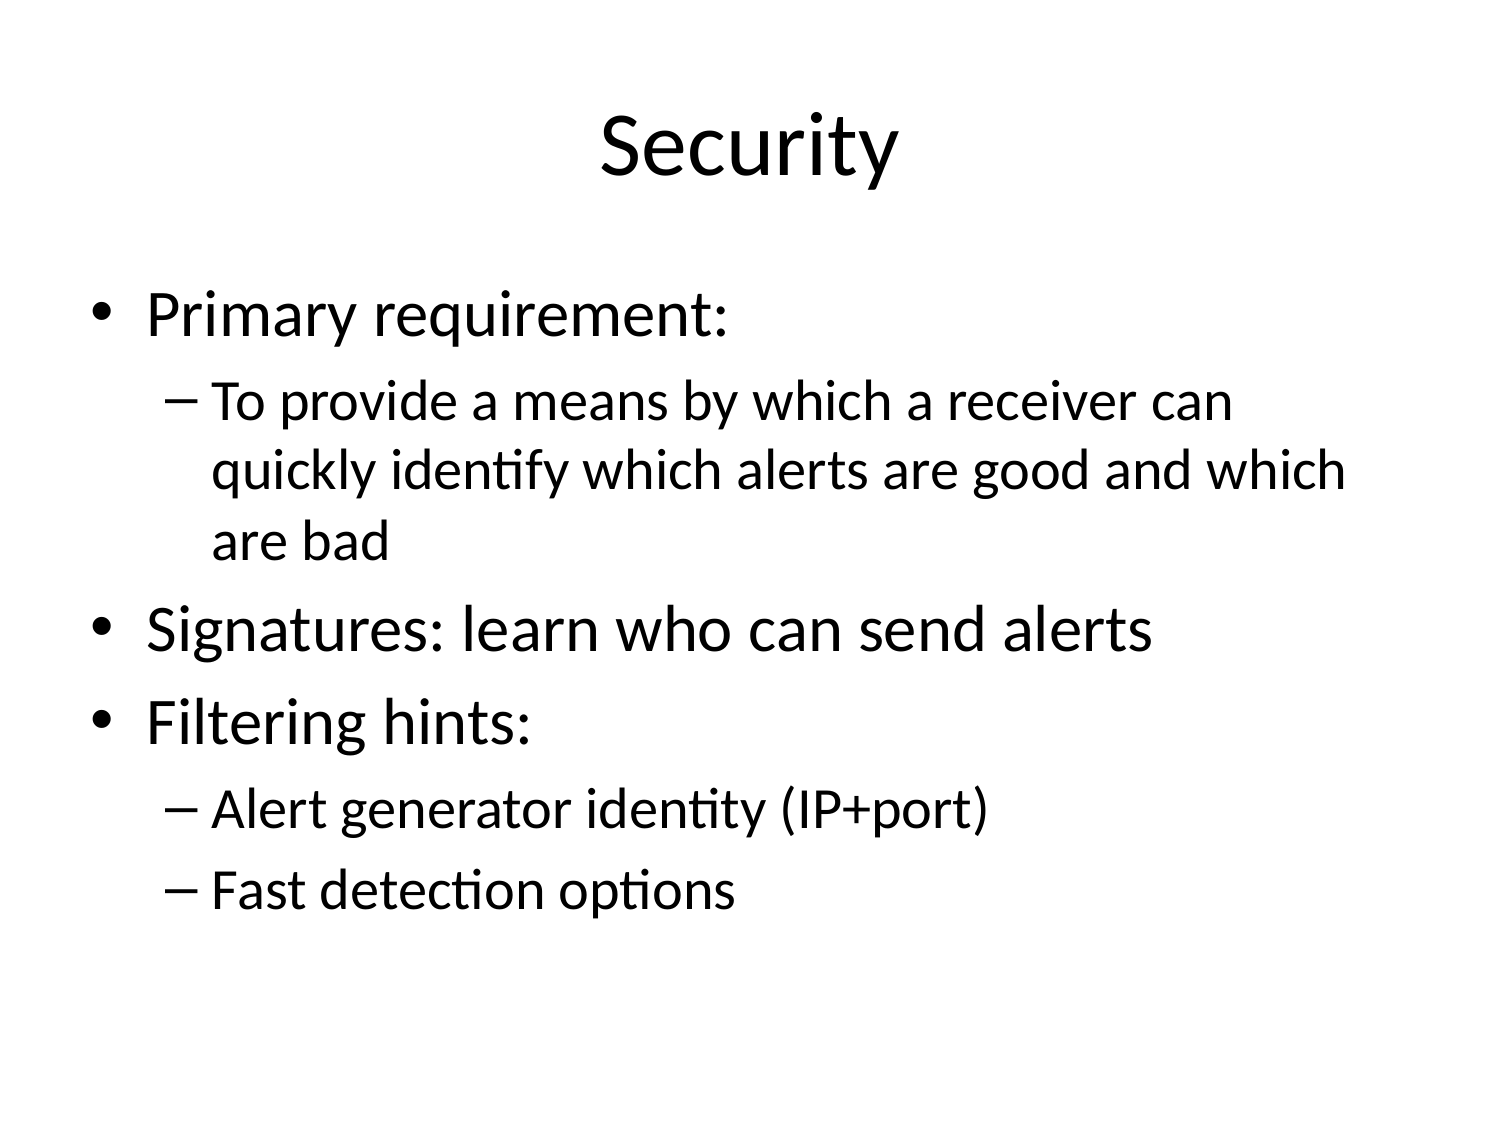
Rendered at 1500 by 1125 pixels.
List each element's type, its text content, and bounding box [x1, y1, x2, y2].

title Security [75, 45, 1425, 233]
list Primary requirement: To provide a means by which a receiver can quickly identify which alerts are good and which are bad Signatures: learn who can send alerts Filtering hints: Alert generator identity (IP+port) Fast detection options [75, 262, 1425, 1005]
